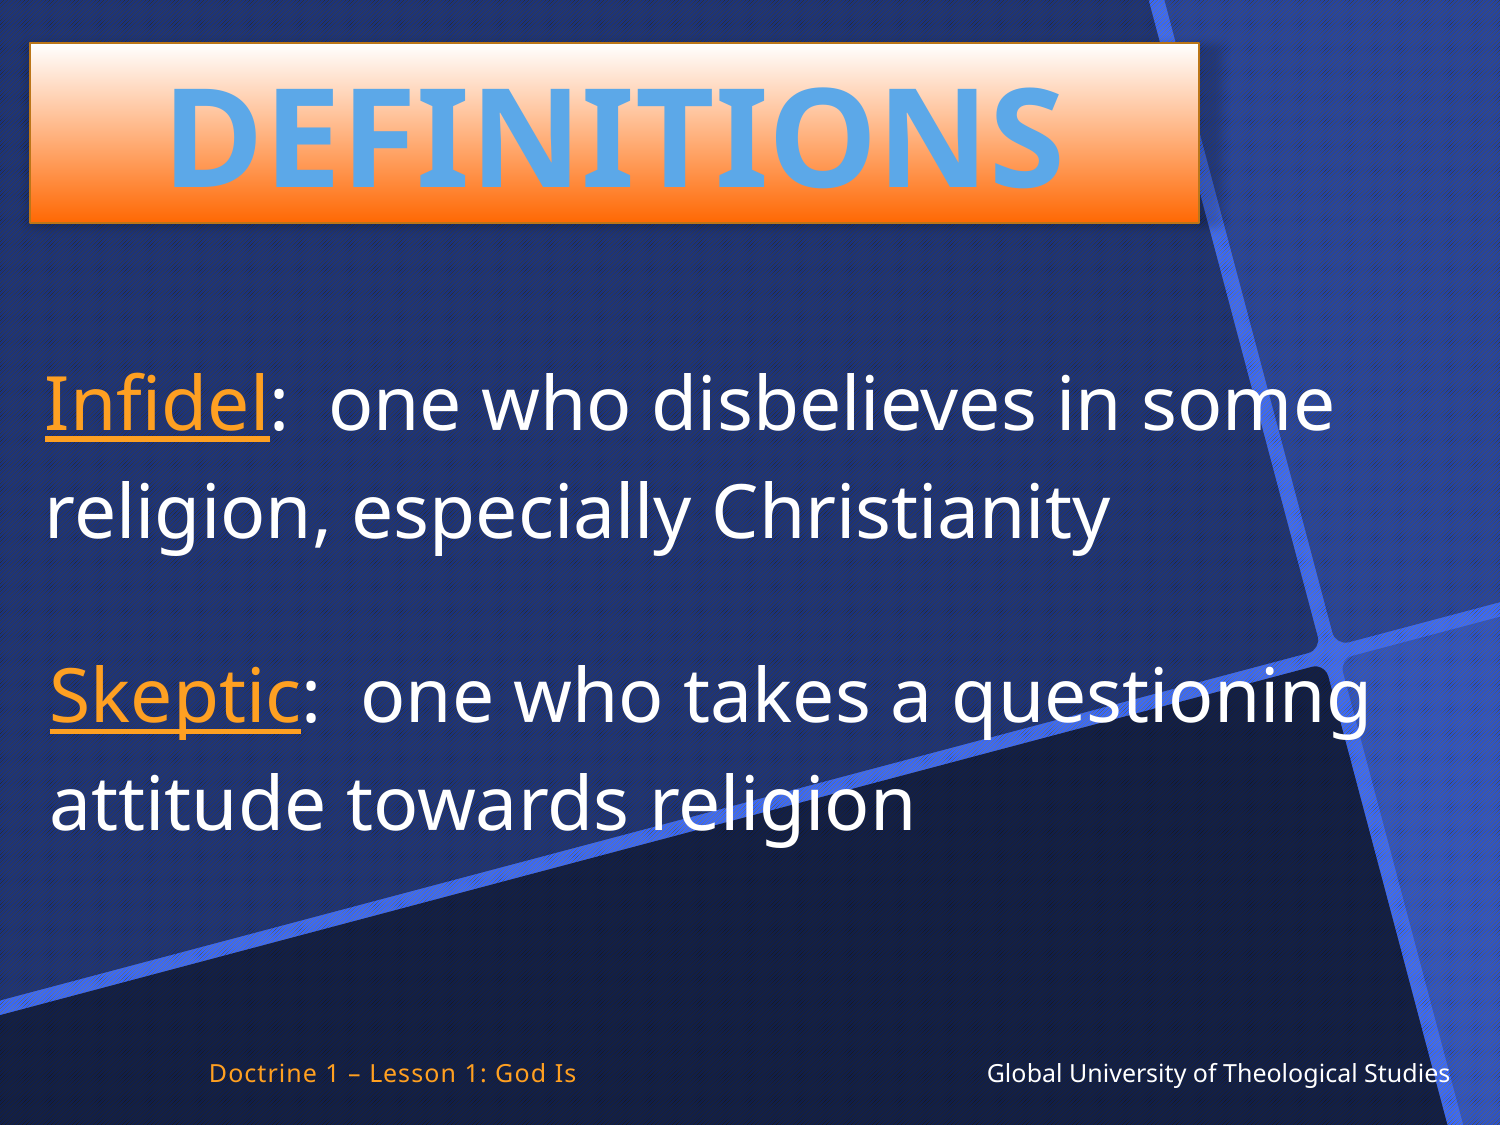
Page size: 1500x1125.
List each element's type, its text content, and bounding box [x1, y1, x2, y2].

text_box Infidel: one who disbelieves in some religion, especially Christianity [29, 330, 1500, 561]
text_box DEFINITIONS [29, 42, 1200, 224]
text_box Skeptic: one who takes a questioning attitude towards religion [34, 622, 1420, 899]
footer Doctrine 1 – Lesson 1: God Is Global University of Theological Studies [35, 1038, 1467, 1108]
